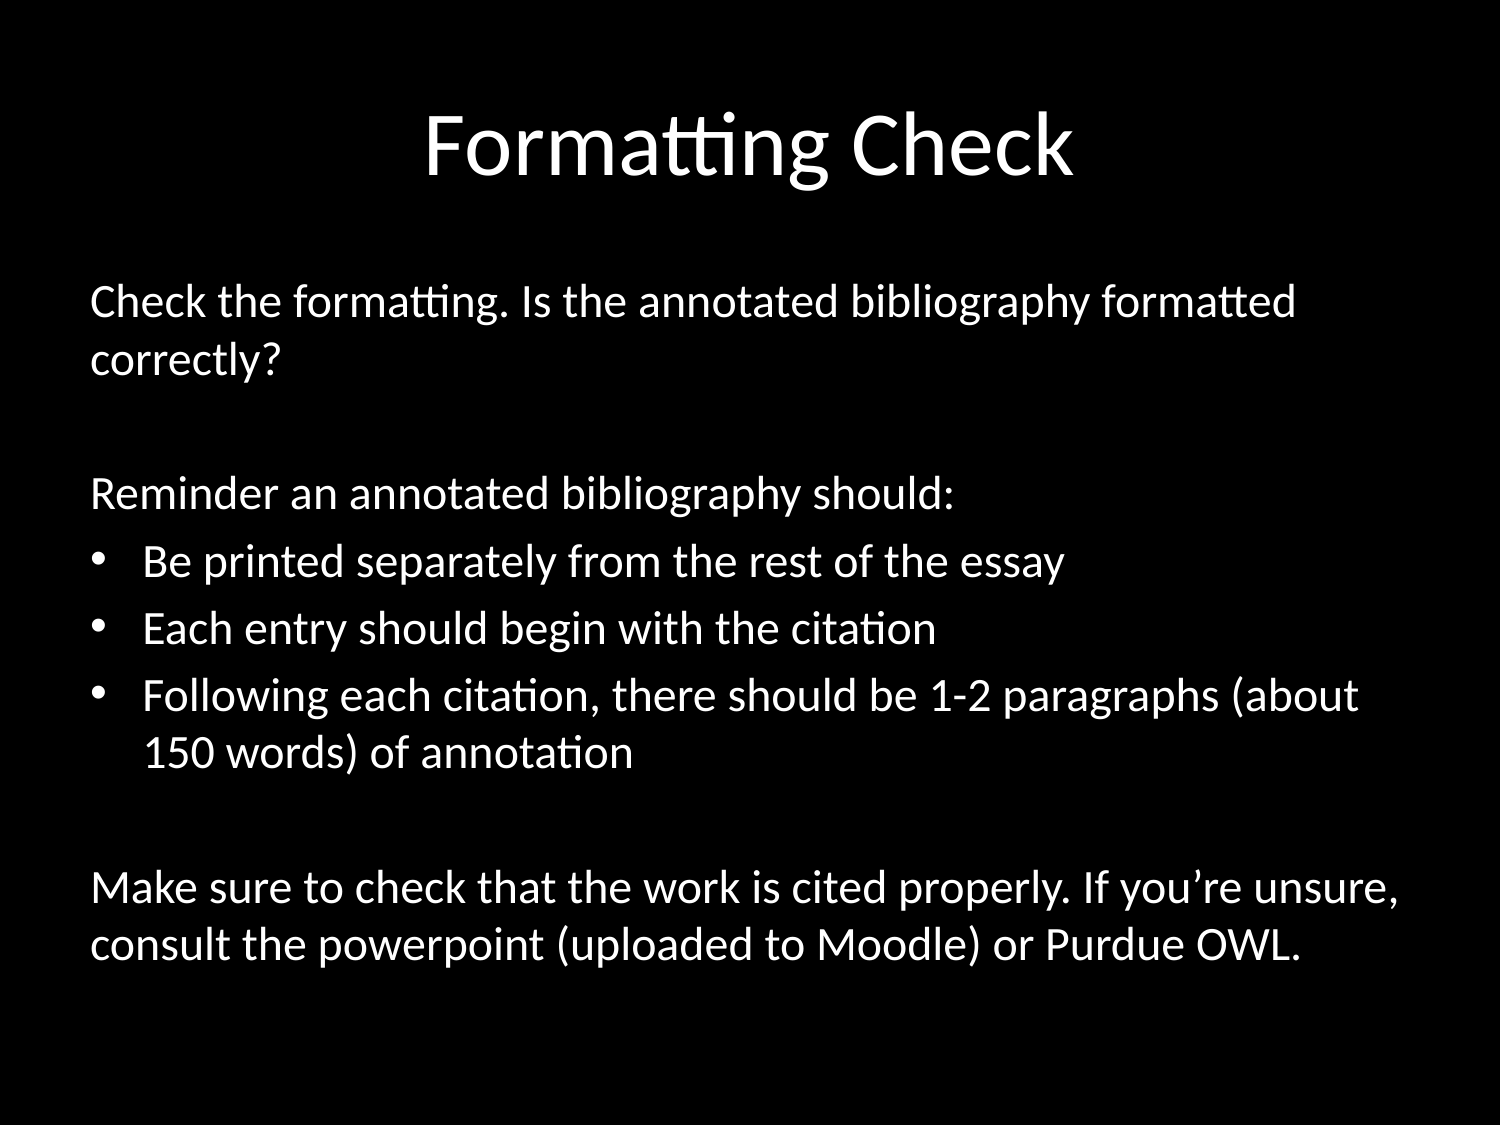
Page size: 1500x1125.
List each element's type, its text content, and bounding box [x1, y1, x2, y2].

title Formatting Check [75, 45, 1425, 233]
list Check the formatting. Is the annotated bibliography formatted correctly? Reminder an annotated bibliography should: Be printed separately from the rest of the essay Each entry should begin with the citation Following each citation, there should be 1-2 paragraphs (about 150 words) of annotation Make sure to check that the work is cited properly. If you’re unsure, consult the powerpoint (uploaded to Moodle) or Purdue OWL. [75, 262, 1425, 1005]
